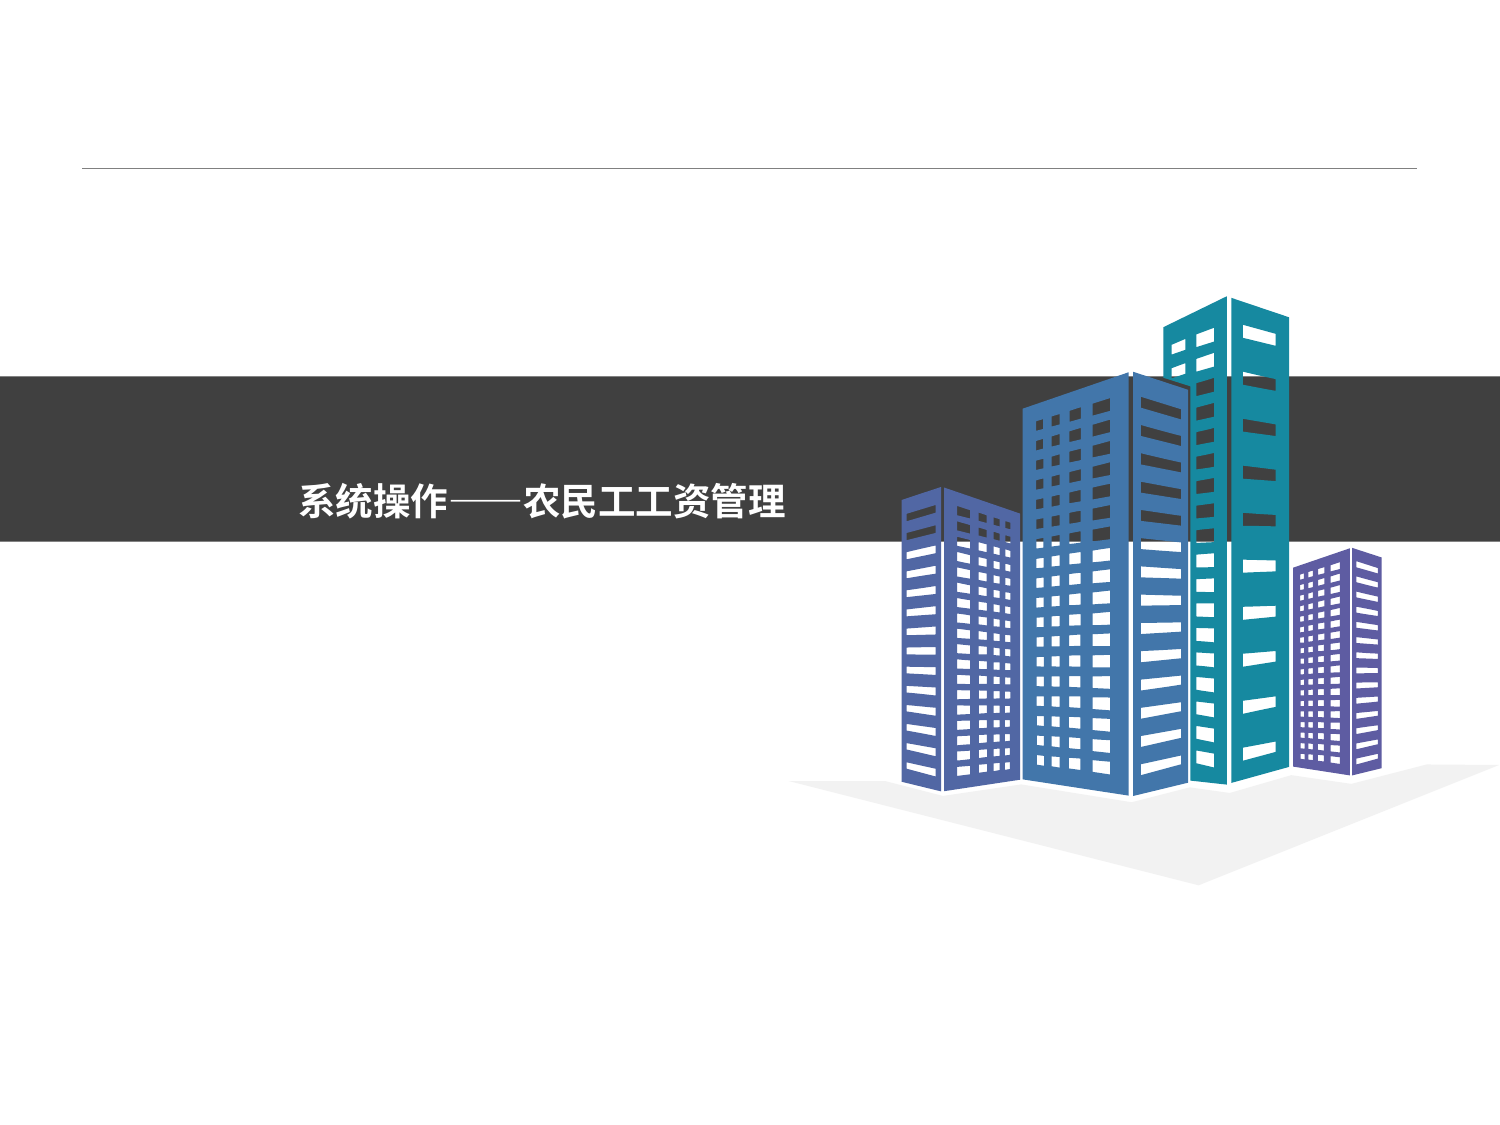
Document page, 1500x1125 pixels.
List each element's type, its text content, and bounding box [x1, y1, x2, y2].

title 系统操作——农民工工资管理 [283, 384, 950, 532]
